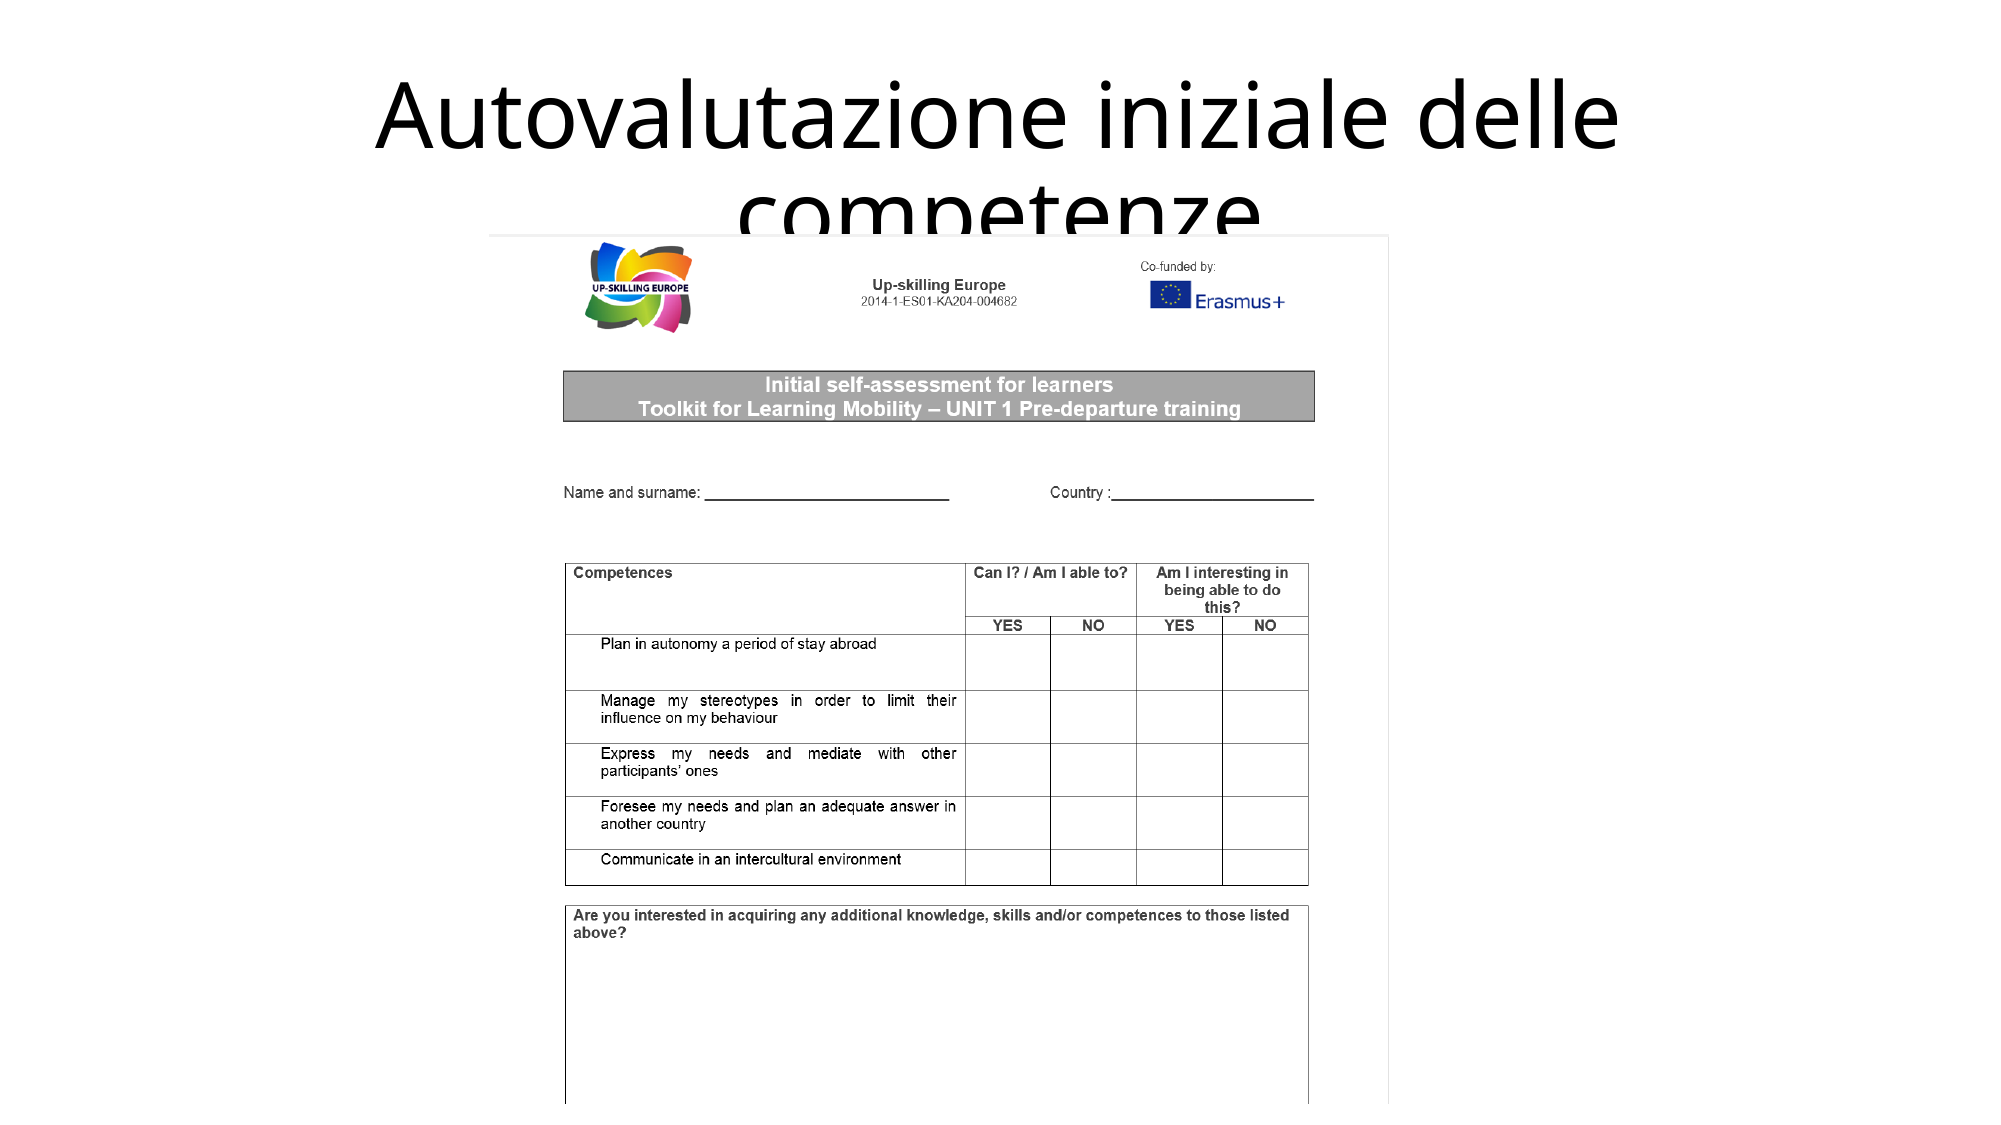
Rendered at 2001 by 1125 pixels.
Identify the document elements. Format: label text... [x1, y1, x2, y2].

picture [489, 234, 1389, 1105]
title Autovalutazione iniziale delle competenze [137, 59, 1863, 278]
